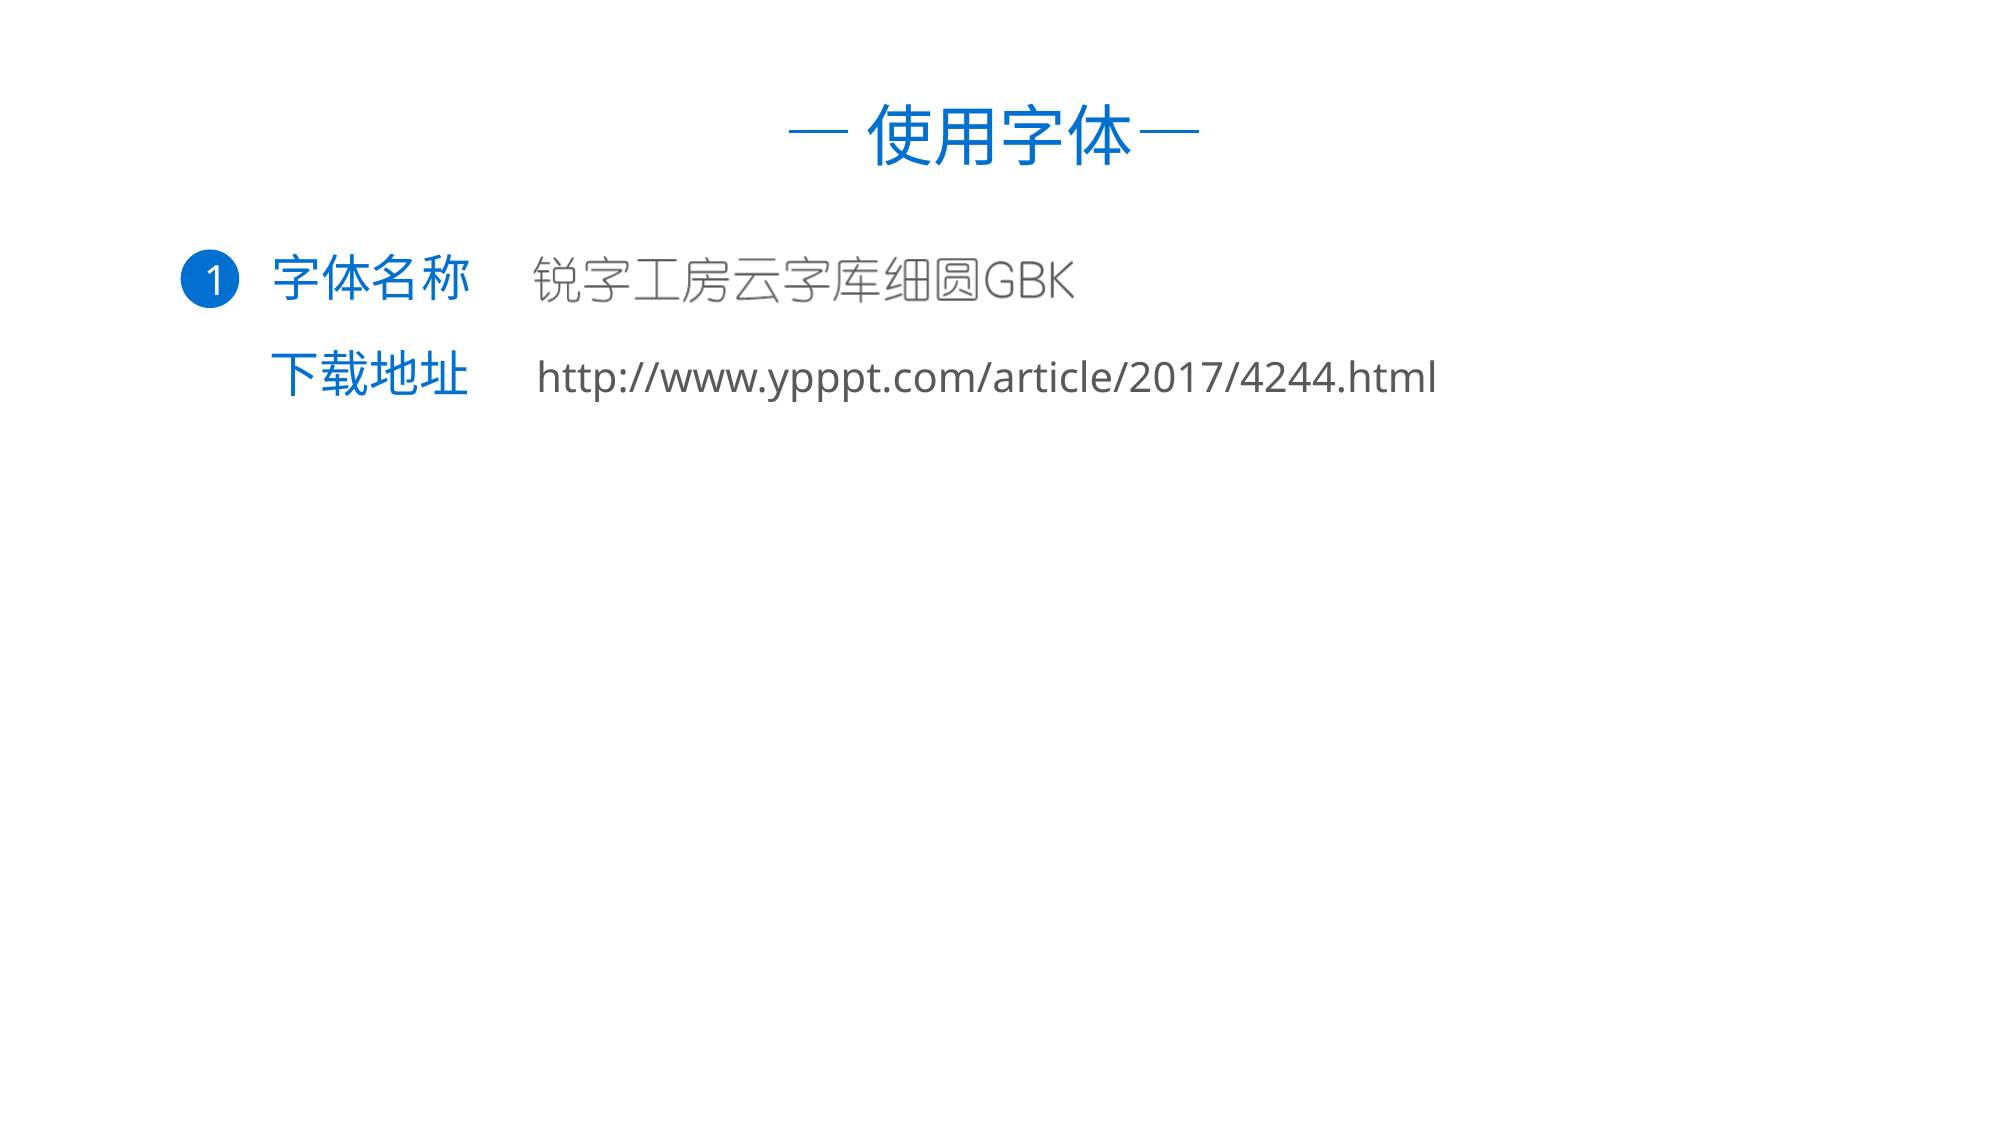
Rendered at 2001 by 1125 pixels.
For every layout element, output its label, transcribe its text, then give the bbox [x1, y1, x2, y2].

text_box 使用字体 [830, 70, 1170, 182]
text_box 下载地址 [254, 334, 491, 410]
picture [501, 237, 1136, 344]
text_box 字体名称 [256, 239, 501, 315]
text_box http://www.ypppt.com/article/2017/4244.html [521, 343, 1558, 409]
text_box 1 [179, 248, 241, 310]
